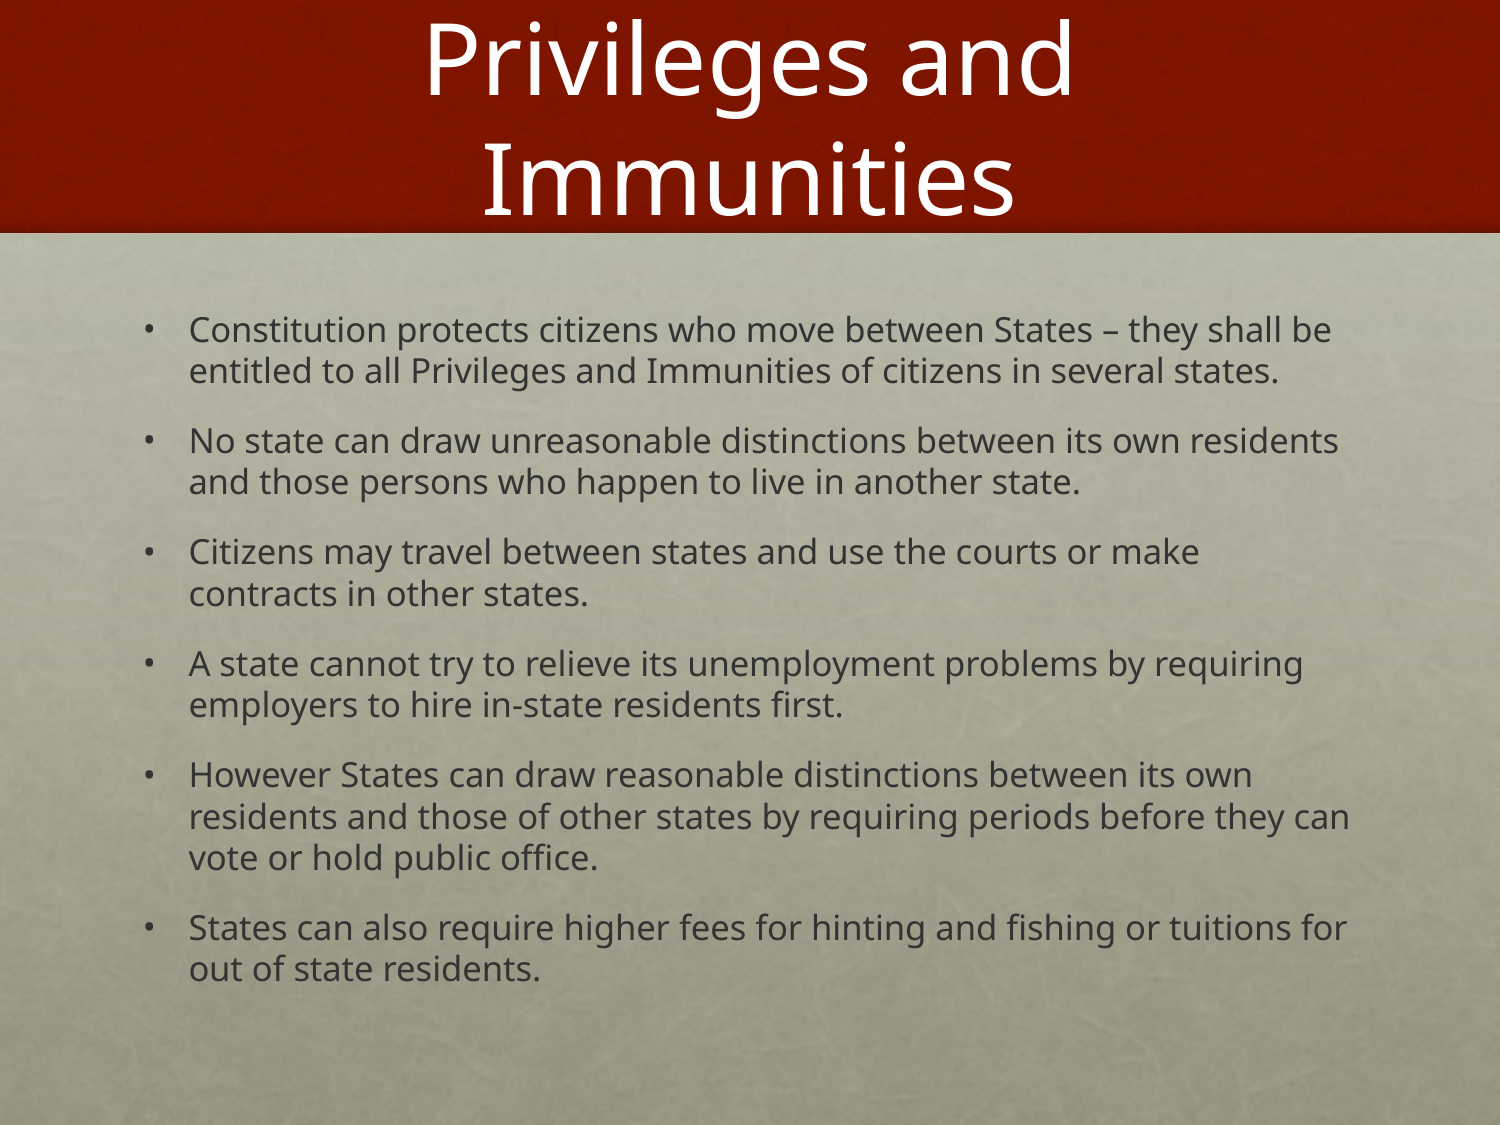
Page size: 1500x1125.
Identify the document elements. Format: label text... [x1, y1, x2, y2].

list Constitution protects citizens who move between States – they shall be entitled to all Privileges and Immunities of citizens in several states. No state can draw unreasonable distinctions between its own residents and those persons who happen to live in another state. Citizens may travel between states and use the courts or make contracts in other states. A state cannot try to relieve its unemployment problems by requiring employers to hire in-state residents first. However States can draw reasonable distinctions between its own residents and those of other states by requiring periods before they can vote or hold public office. States can also require higher fees for hinting and fishing or tuitions for out of state residents. [127, 299, 1372, 1005]
title Privileges and Immunities [127, 10, 1372, 221]
picture [0, 214, 1500, 1125]
